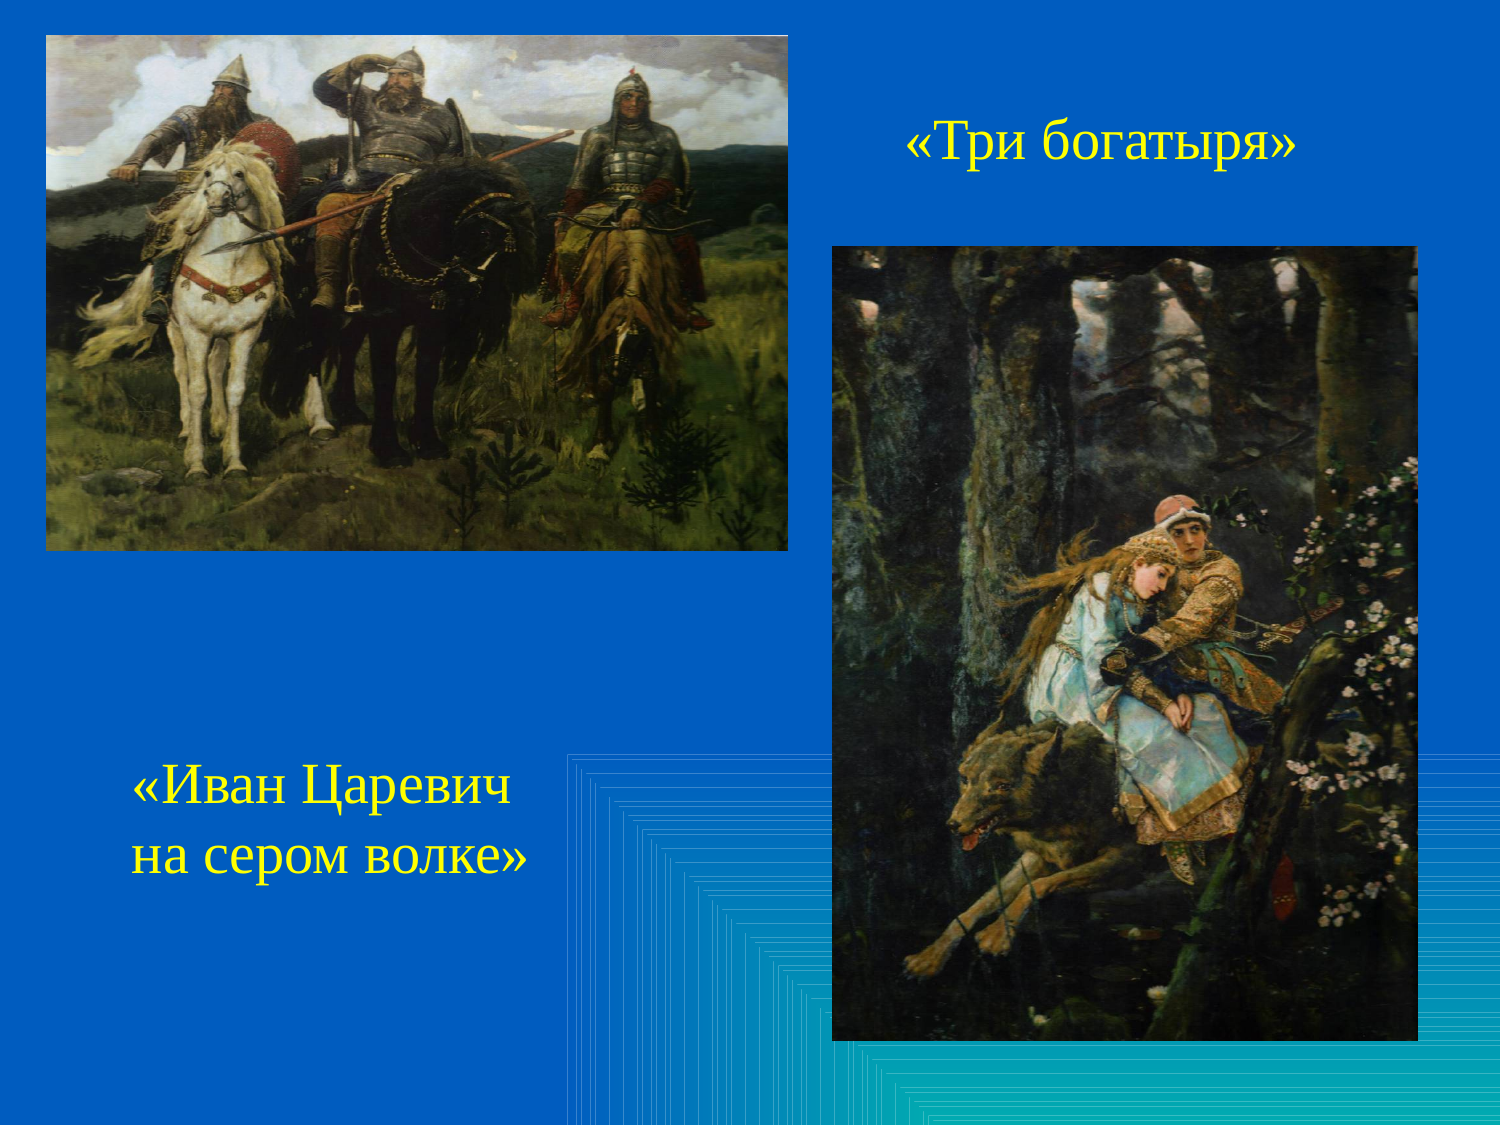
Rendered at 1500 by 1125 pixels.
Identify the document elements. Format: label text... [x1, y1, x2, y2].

picture [830, 245, 1419, 1041]
picture [46, 34, 788, 551]
text_box «Иван Царевич на сером волке» [117, 738, 610, 893]
text_box «Три богатыря» [843, 93, 1360, 179]
